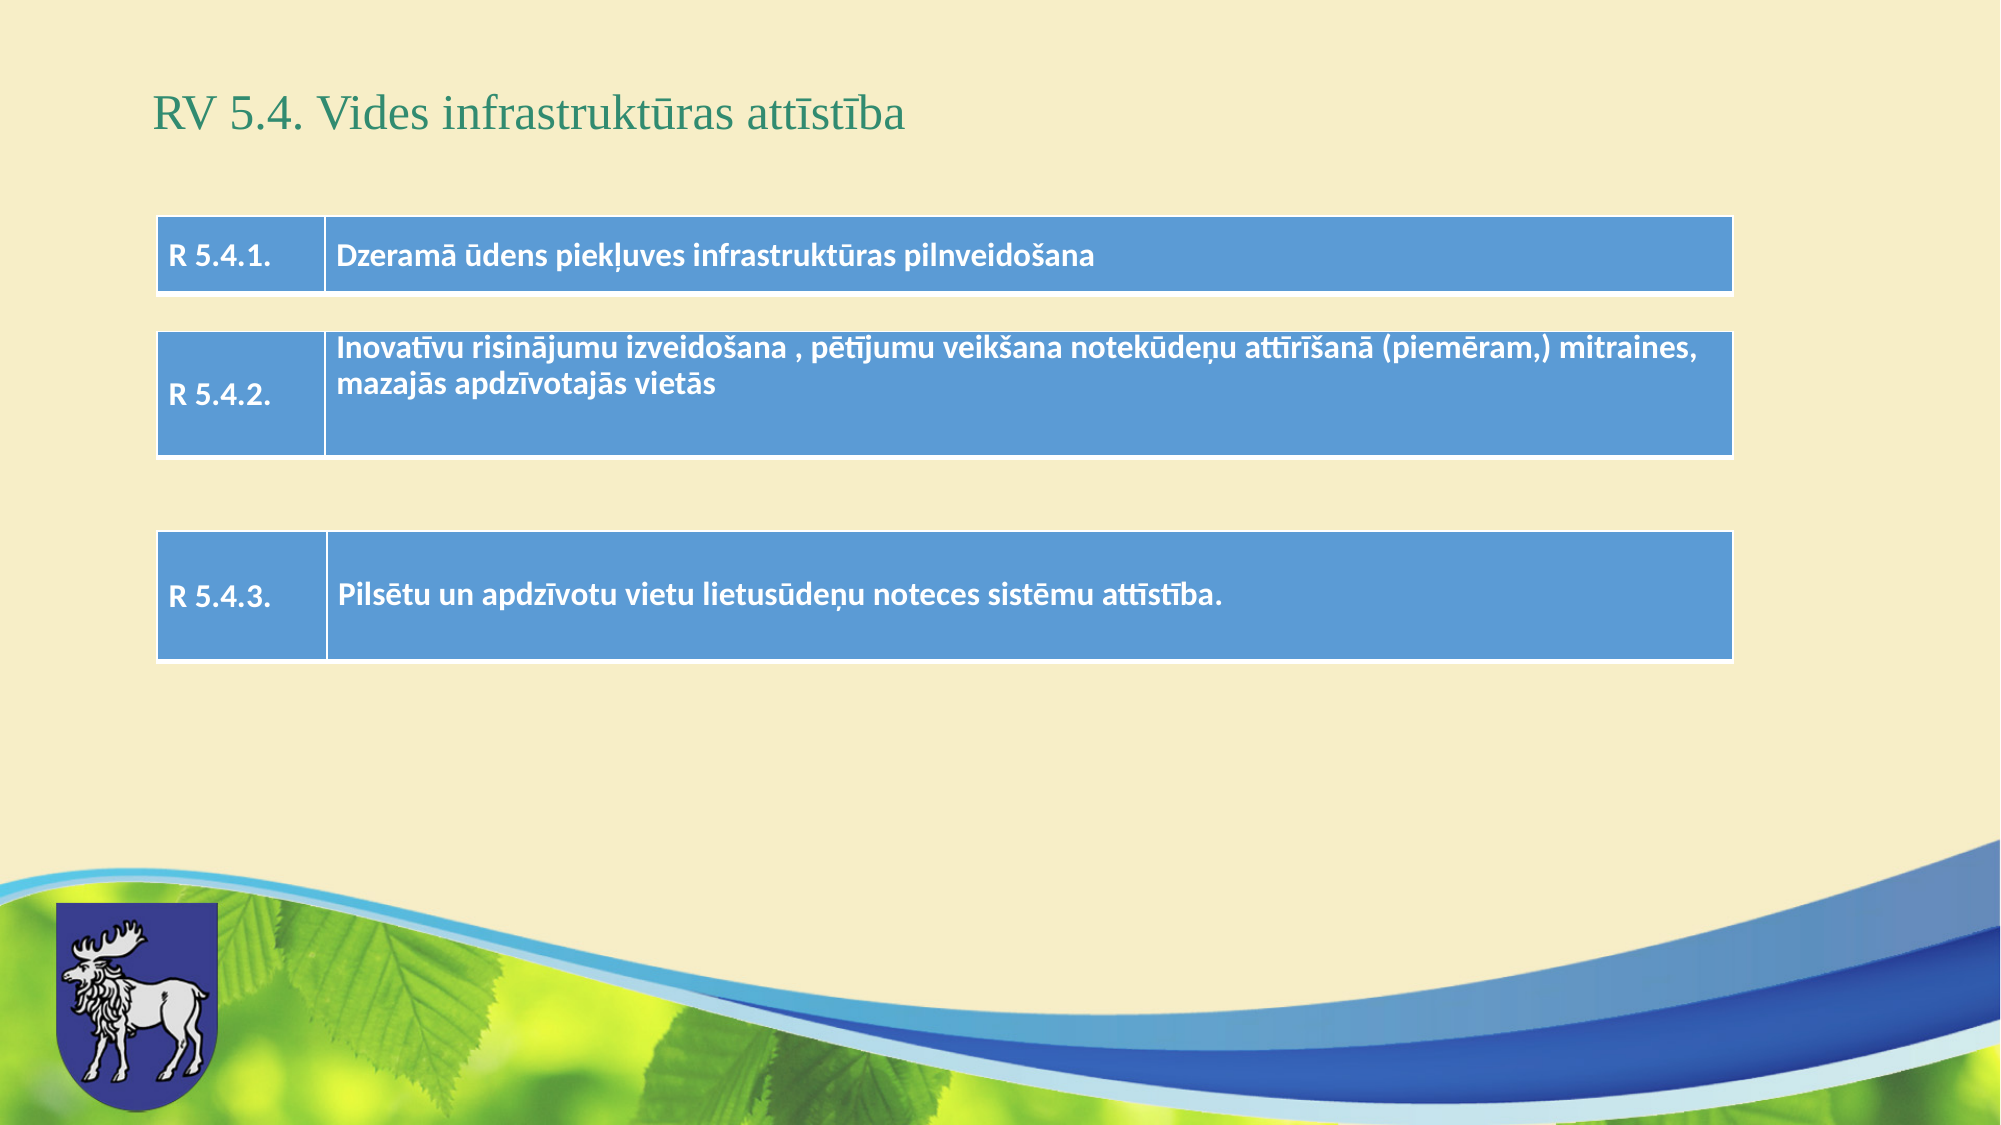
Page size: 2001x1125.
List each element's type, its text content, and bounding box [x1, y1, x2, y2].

table_header Inovatīvu risinājumu izveidošana , pētījumu veikšana notekūdeņu attīrīšanā (piemēram,) mitraines, mazajās apdzīvotajās vietās [326, 332, 1732, 455]
table_header R 5.4.2. [158, 332, 324, 455]
table_header R 5.4.3. [158, 532, 326, 659]
table_header Dzeramā ūdens piekļuves infrastruktūras pilnveidošana [326, 217, 1732, 291]
table_header Pilsētu un apdzīvotu vietu lietusūdeņu noteces sistēmu attīstība. [328, 532, 1732, 659]
picture [0, 0, 2001, 1125]
title RV 5.4. Vides infrastruktūras attīstība [137, 59, 1863, 278]
table_header R 5.4.1. [158, 217, 324, 291]
